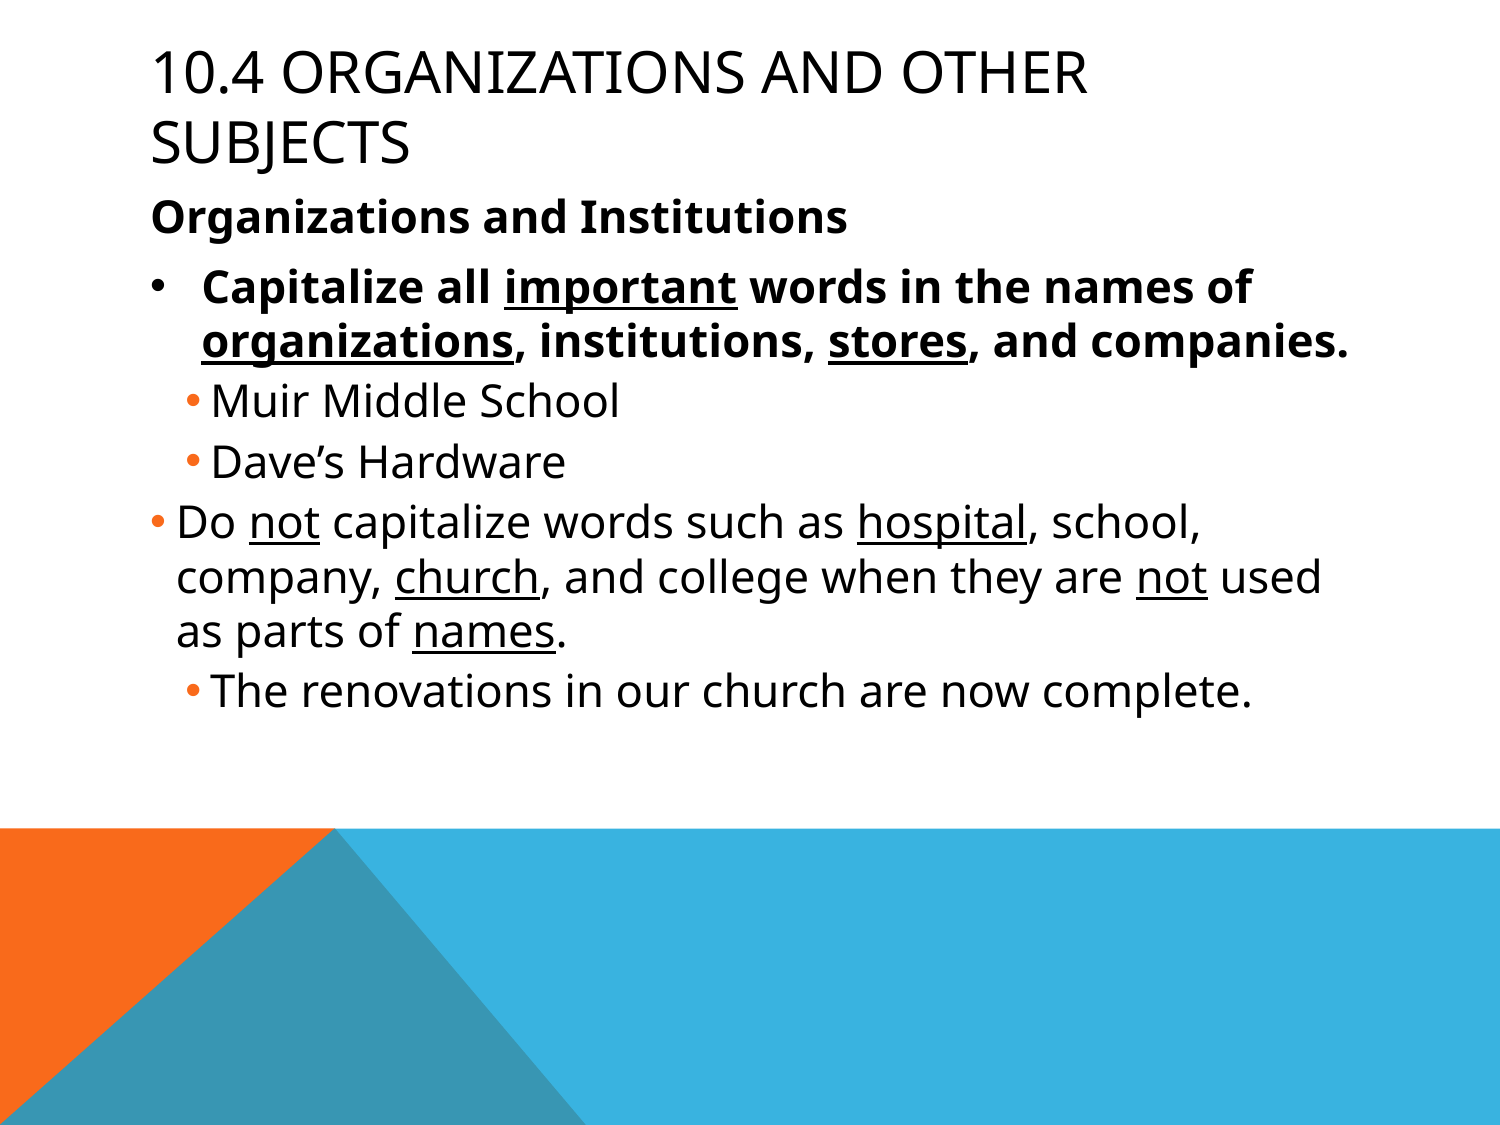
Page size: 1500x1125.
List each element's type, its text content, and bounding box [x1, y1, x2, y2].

title 10.4 Organizations and Other Subjects [135, 60, 1369, 150]
list Organizations and Institutions Capitalize all important words in the names of organizations, institutions, stores, and companies. Muir Middle School Dave’s Hardware Do not capitalize words such as hospital, school, company, church, and college when they are not used as parts of names. The renovations in our church are now complete. [135, 180, 1369, 768]
